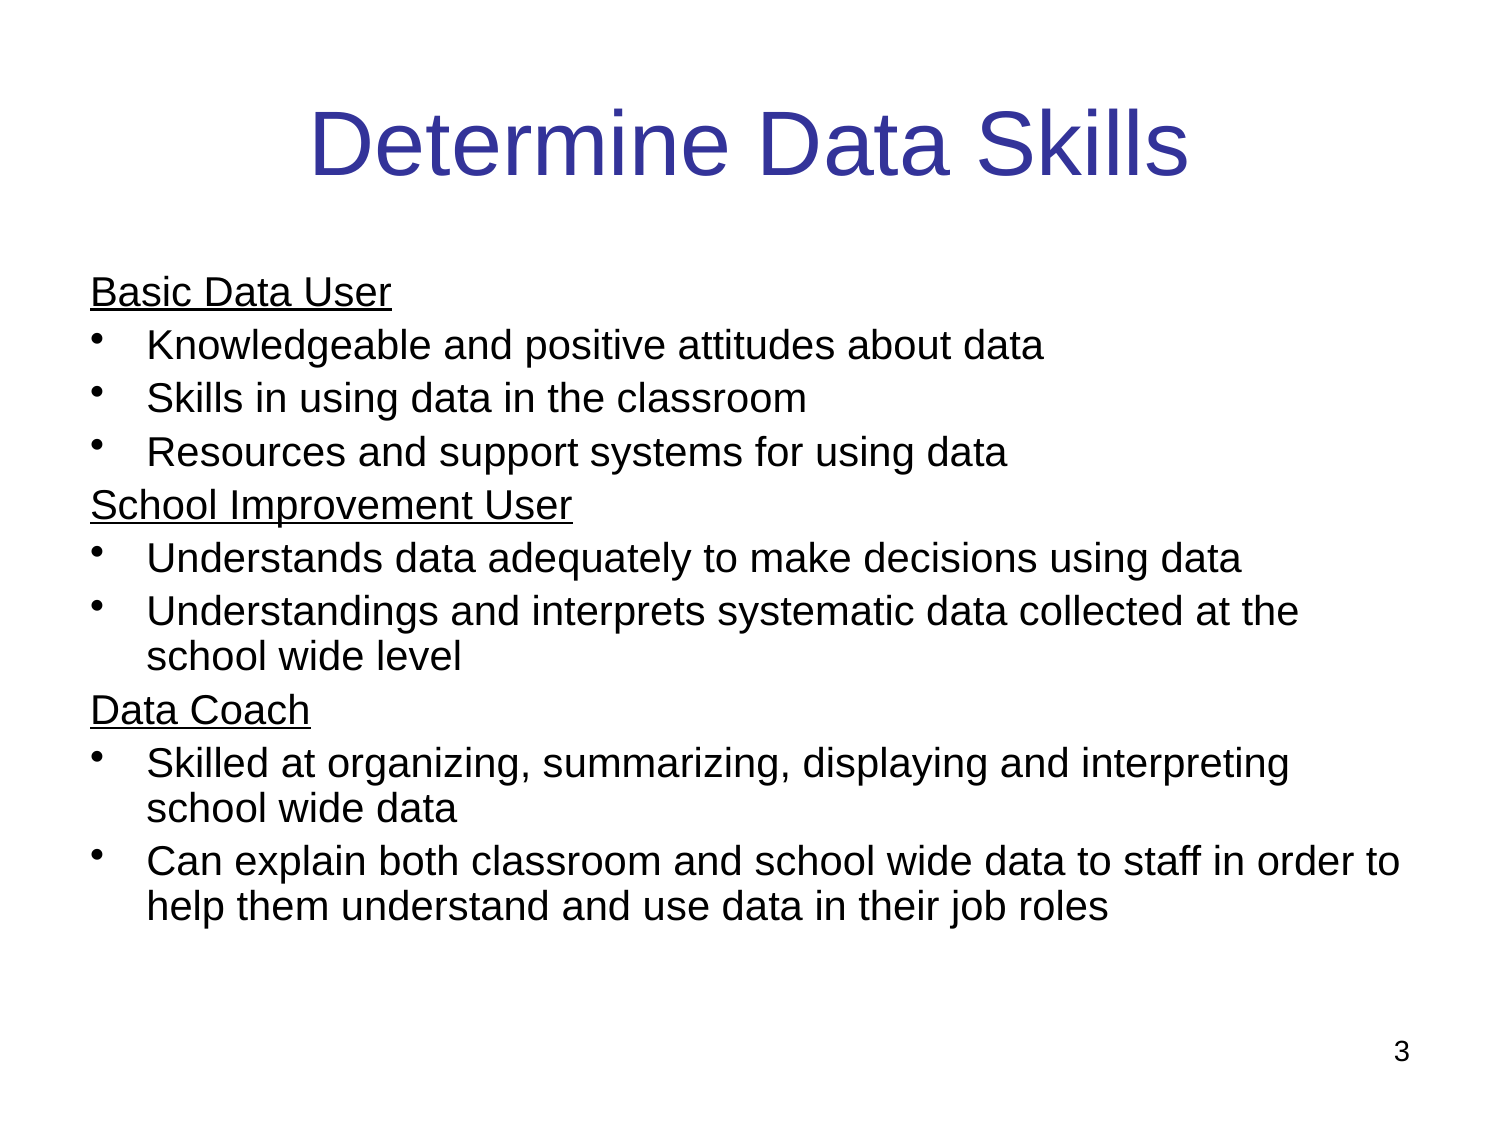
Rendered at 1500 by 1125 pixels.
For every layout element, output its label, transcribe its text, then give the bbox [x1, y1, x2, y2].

slide_number 3 [1074, 1024, 1426, 1103]
list Basic Data User Knowledgeable and positive attitudes about data Skills in using data in the classroom Resources and support systems for using data School Improvement User Understands data adequately to make decisions using data Understandings and interprets systematic data collected at the school wide level Data Coach Skilled at organizing, summarizing, displaying and interpreting school wide data Can explain both classroom and school wide data to staff in order to help them understand and use data in their job roles [74, 262, 1426, 1006]
title Determine Data Skills [74, 44, 1426, 233]
